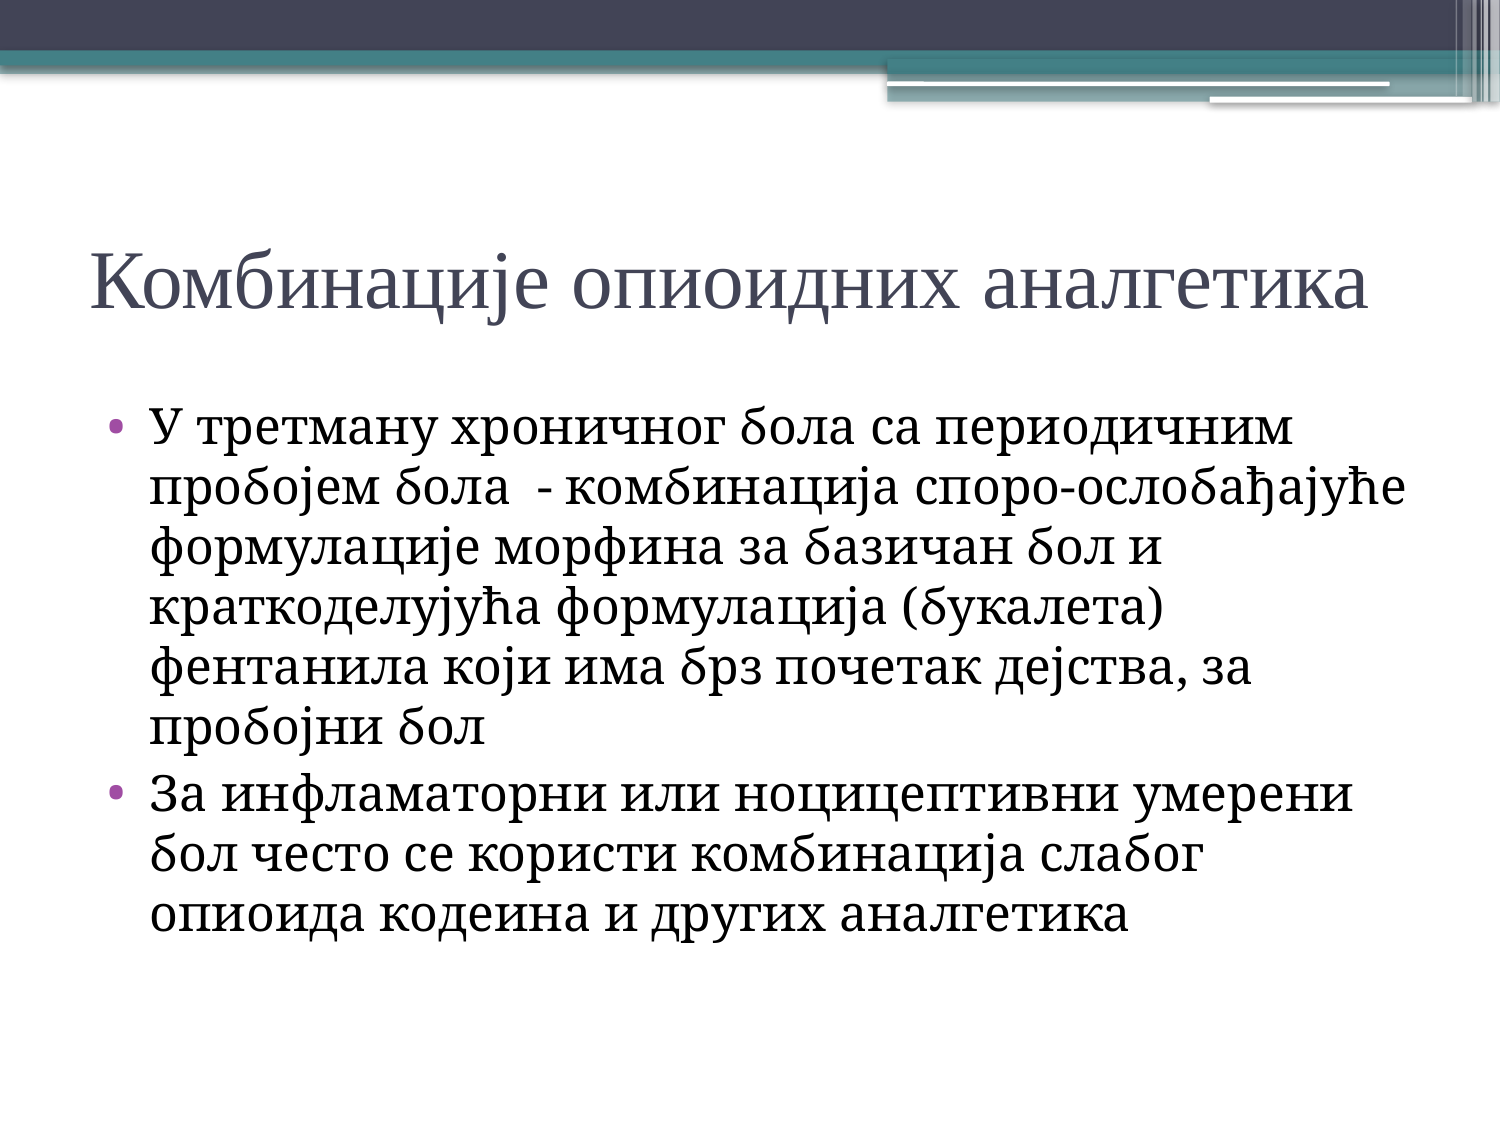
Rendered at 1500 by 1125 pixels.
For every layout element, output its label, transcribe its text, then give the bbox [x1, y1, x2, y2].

title Комбинације опиоидних аналгетика [75, 187, 1425, 363]
list У третману хроничног бола са периодичним пробојем бола - комбинација споро-ослобађајуће формулације морфина за базичан бол и краткоделујућа формулација (букалета) фентанила који има брз почетак дејства, за пробојни бол За инфламаторни или ноцицептивни умерени бол често се користи комбинација слабог опиоида кодеина и других аналгетика [75, 387, 1425, 1097]
